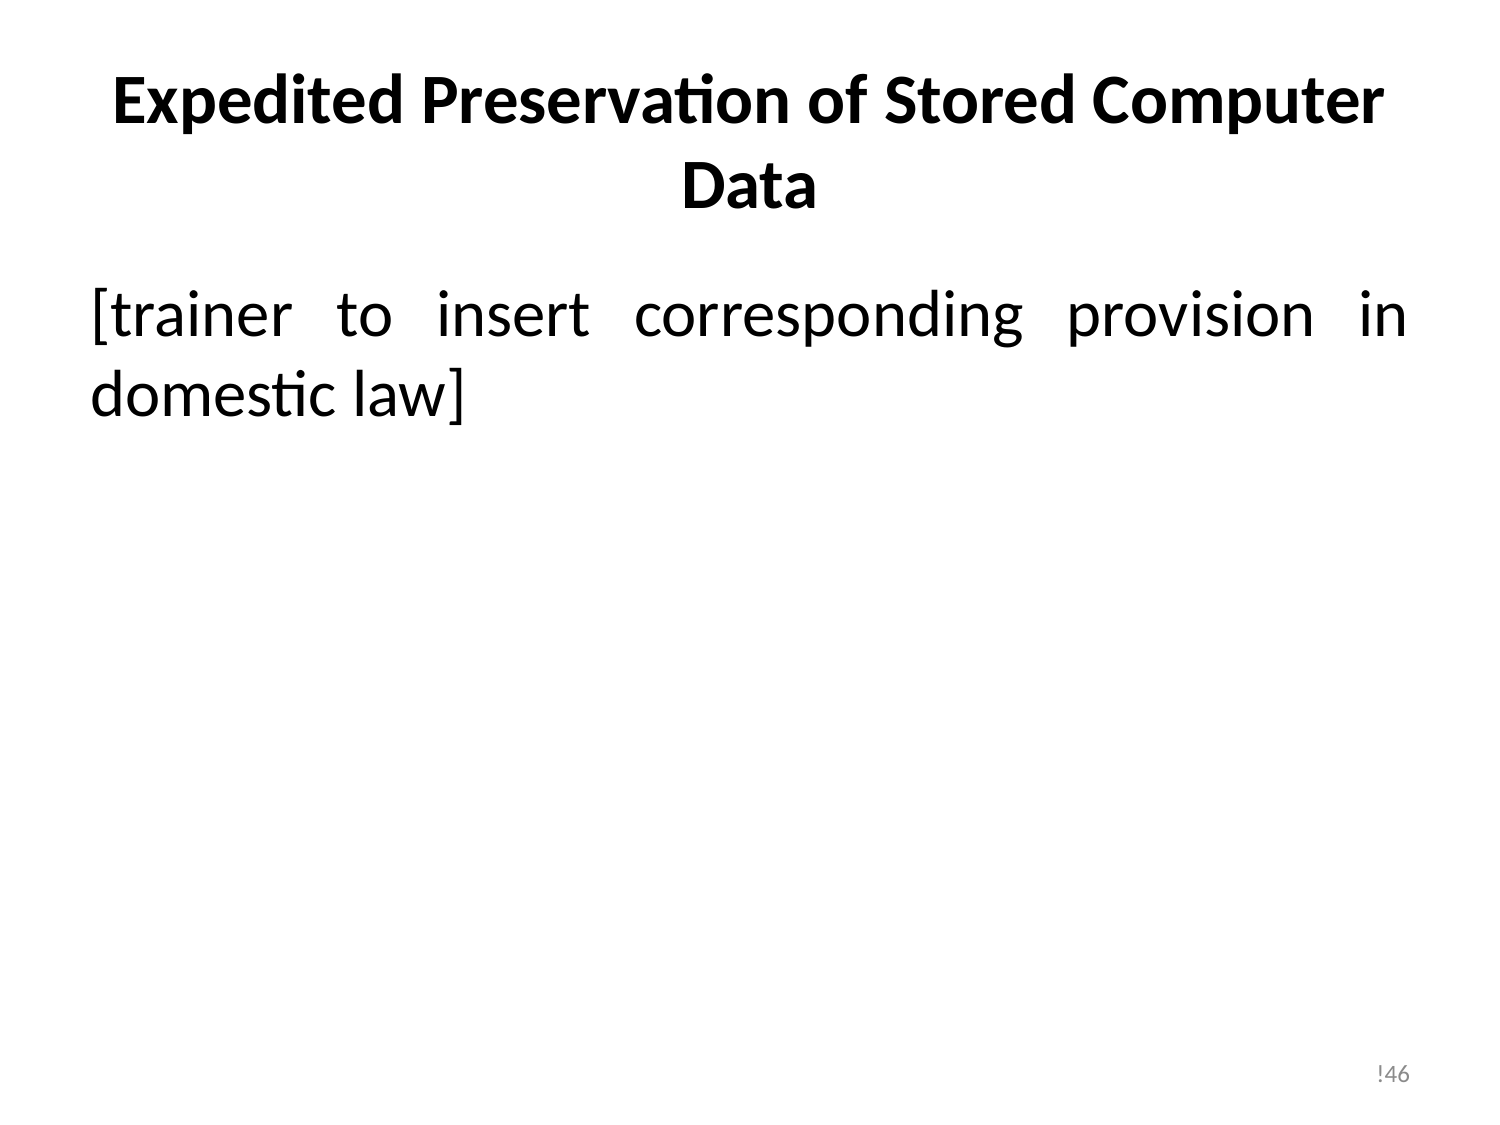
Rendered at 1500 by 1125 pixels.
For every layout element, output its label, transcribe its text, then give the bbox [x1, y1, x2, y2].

slide_number !46 [1074, 1042, 1425, 1103]
list [trainer to insert corresponding provision in domestic law] [75, 262, 1425, 1005]
title Expedited Preservation of Stored Computer Data [75, 45, 1425, 233]
